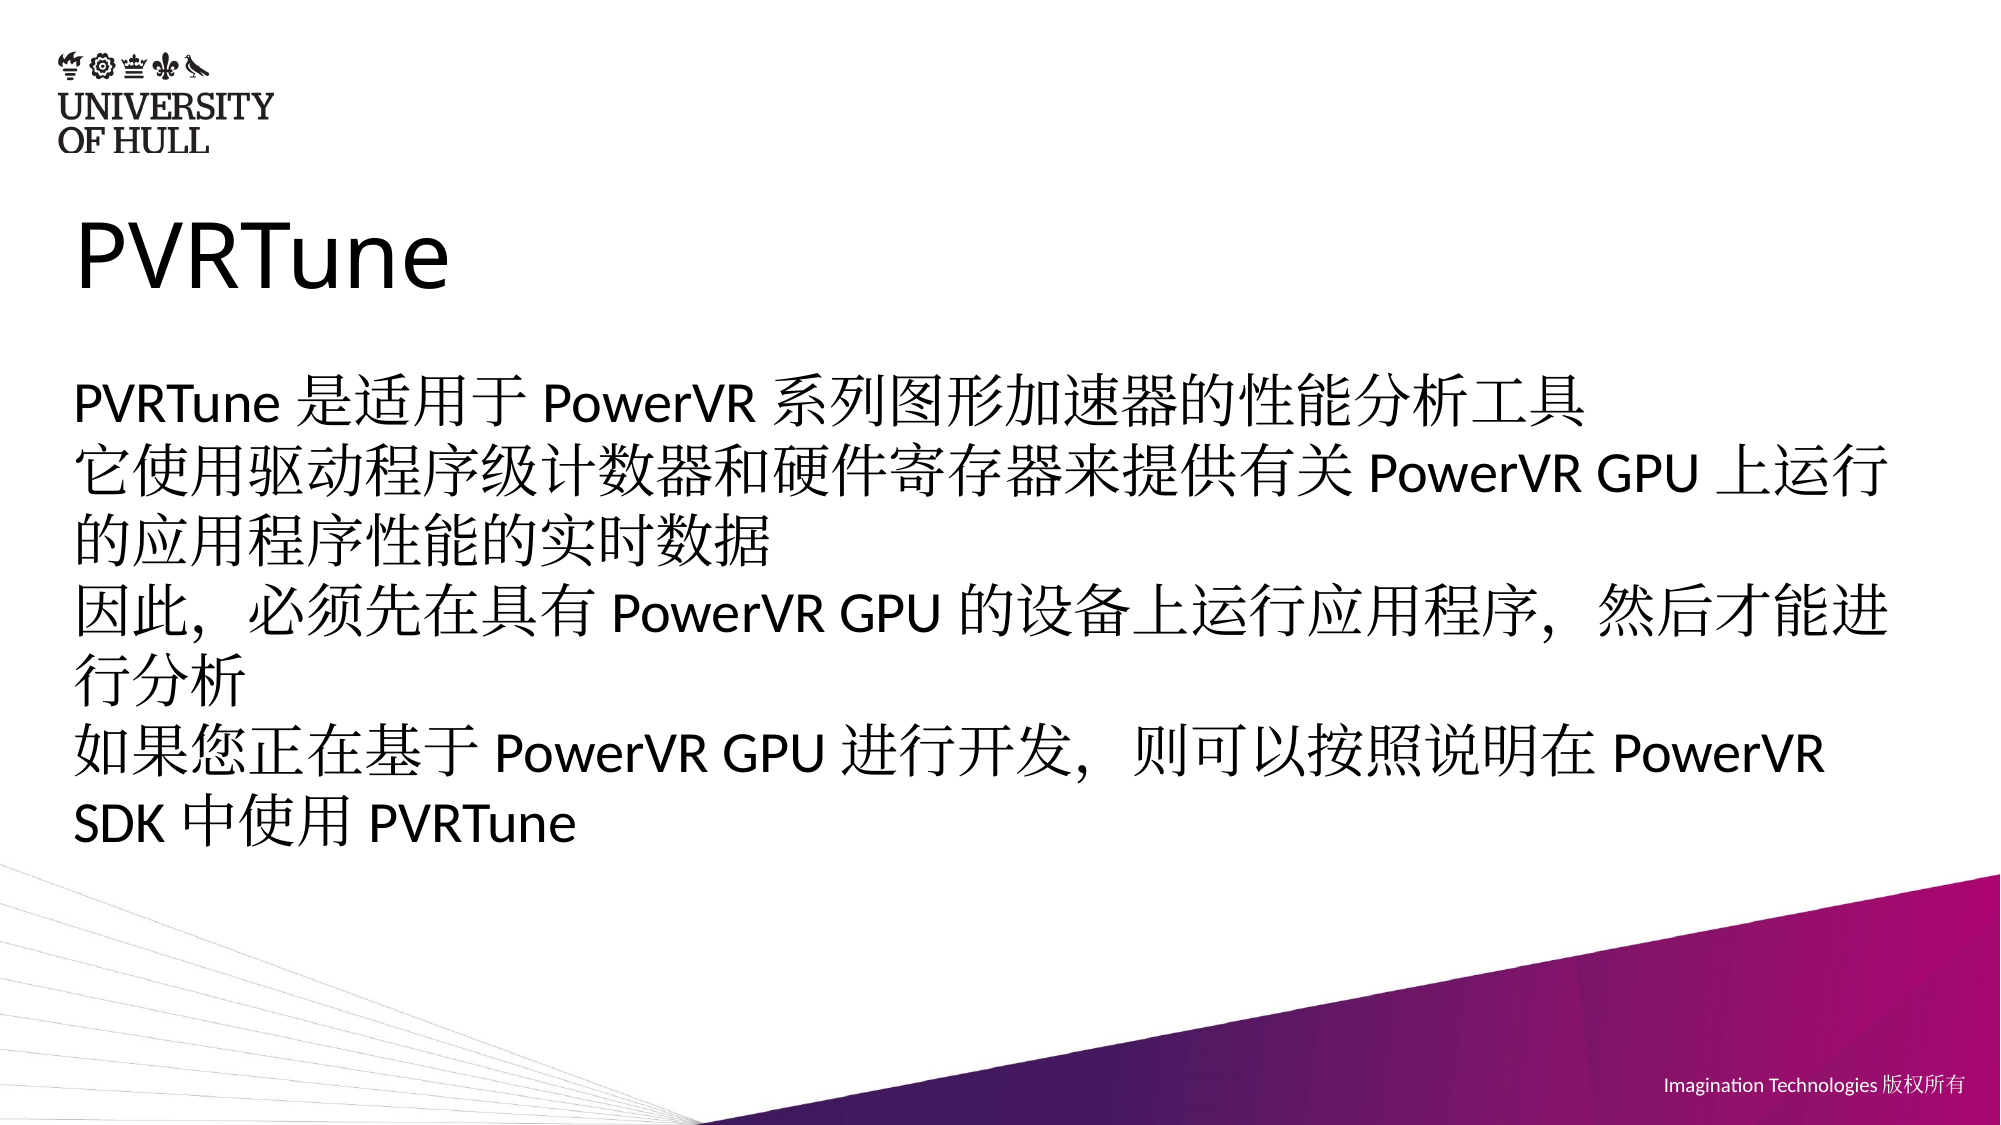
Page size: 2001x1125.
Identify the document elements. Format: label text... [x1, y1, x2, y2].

picture [0, 0, 2000, 1125]
title PVRTune [57, 178, 1931, 340]
list PVRTune是适用于PowerVR系列图形加速器的性能分析工具 它使用驱动程序级计数器和硬件寄存器来提供有关PowerVR GPU上运行的应用程序性能的实时数据 因此，必须先在具有PowerVR GPU的设备上运行应用程序，然后才能进行分析 如果您正在基于PowerVR GPU进行开发，则可以按照说明在PowerVR SDK中使用PVRTune [57, 356, 1931, 1074]
